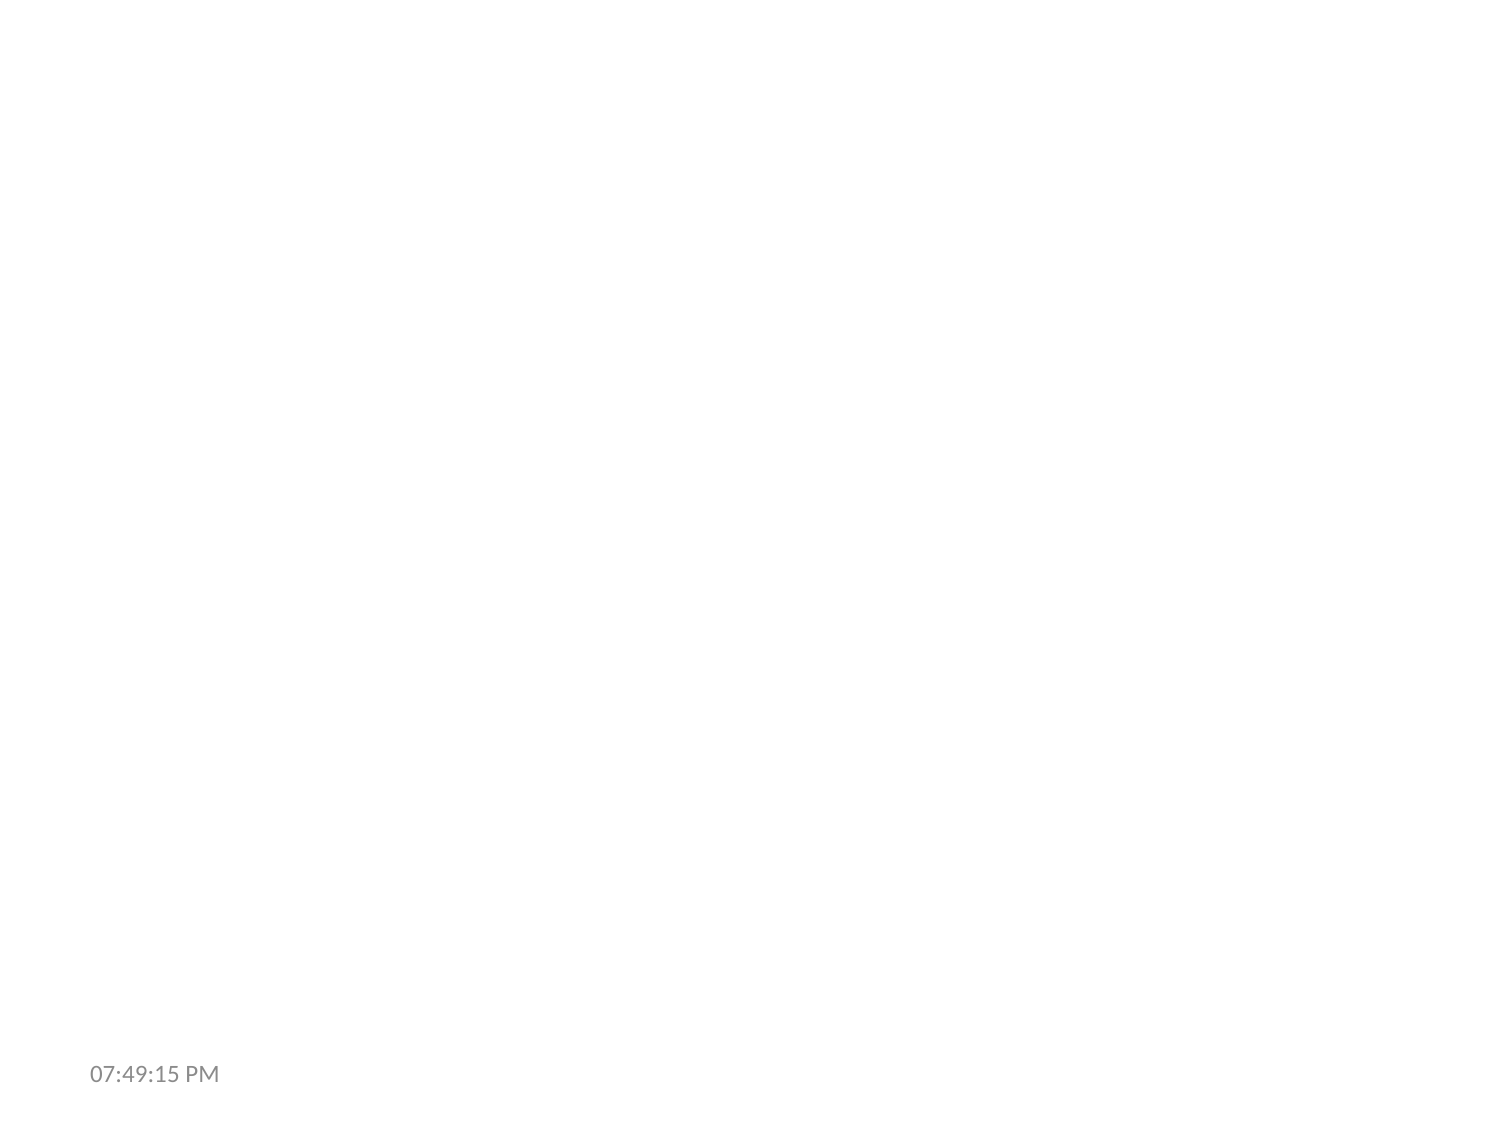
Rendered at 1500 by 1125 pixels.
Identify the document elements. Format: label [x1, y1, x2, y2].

slide_number [75, 1042, 425, 1103]
